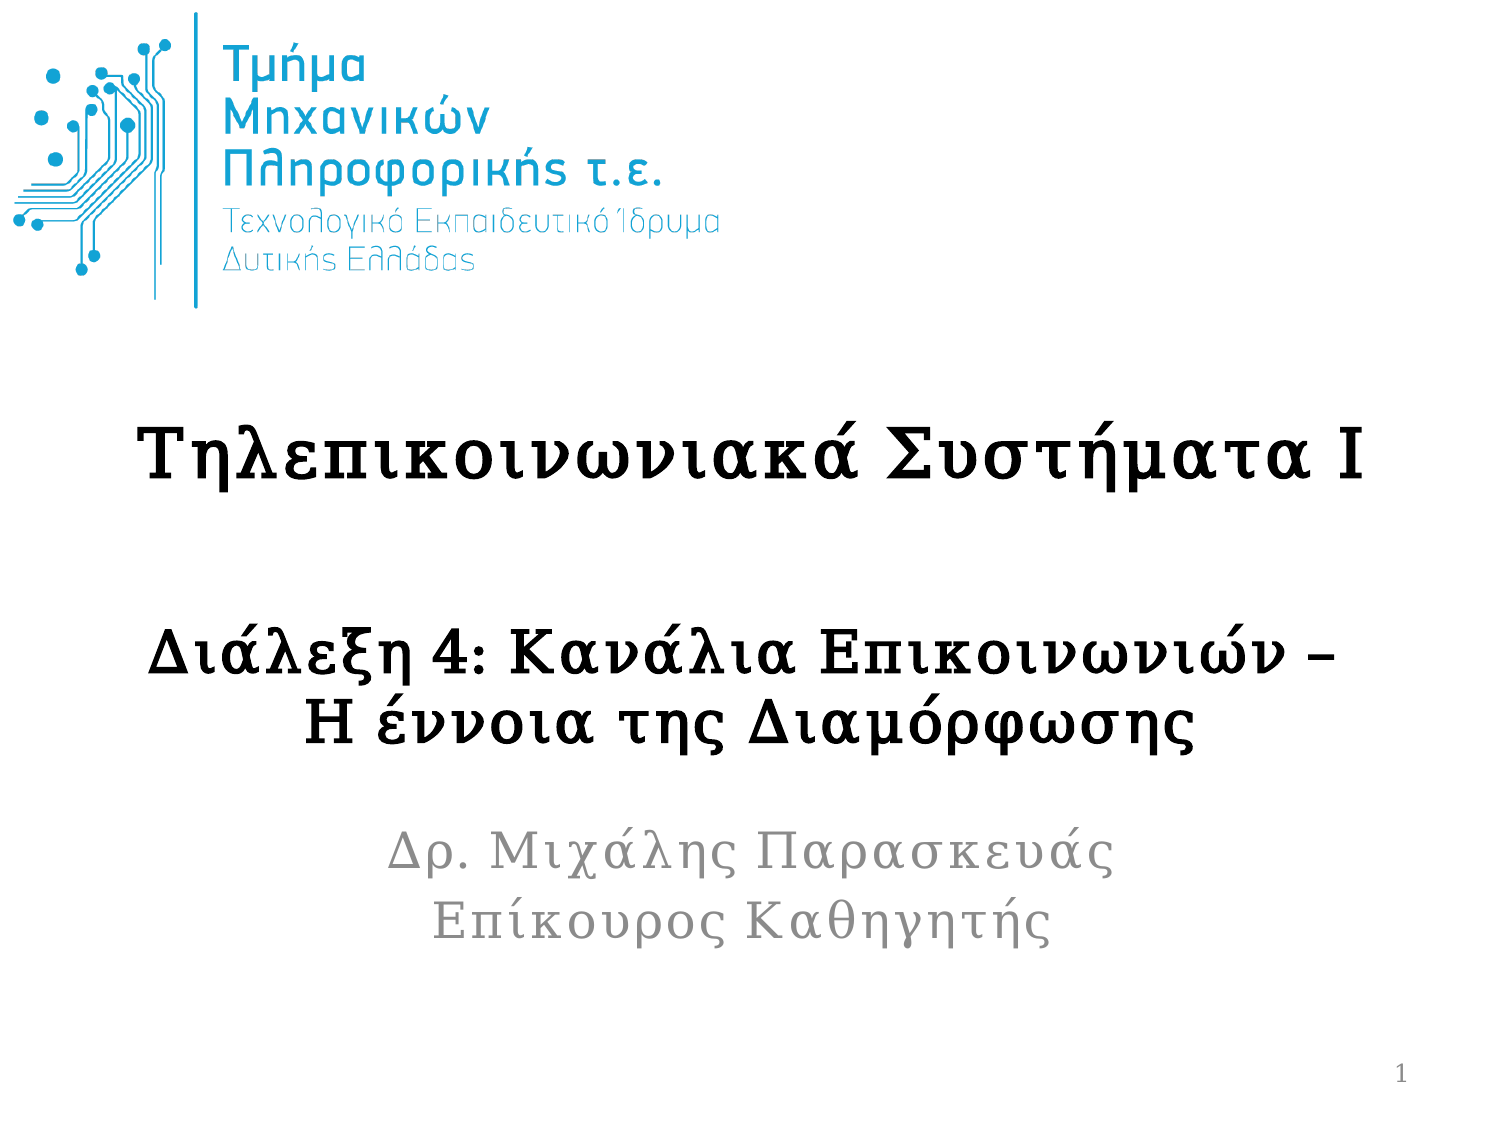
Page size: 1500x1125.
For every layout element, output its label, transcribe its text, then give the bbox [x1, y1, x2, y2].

slide_number 1 [1074, 1042, 1425, 1103]
subtitle Δρ. Μιχάλης Παρασκευάς Επίκουρος Καθηγητής [225, 810, 1275, 1024]
title Τηλεπικοινωνιακά Συστήματα Ι [112, 361, 1388, 539]
text_box Διάλεξη 4: Κανάλια Επικοινωνιών – Η έννοια της Διαμόρφωσης [112, 593, 1388, 776]
picture [5, 7, 739, 312]
